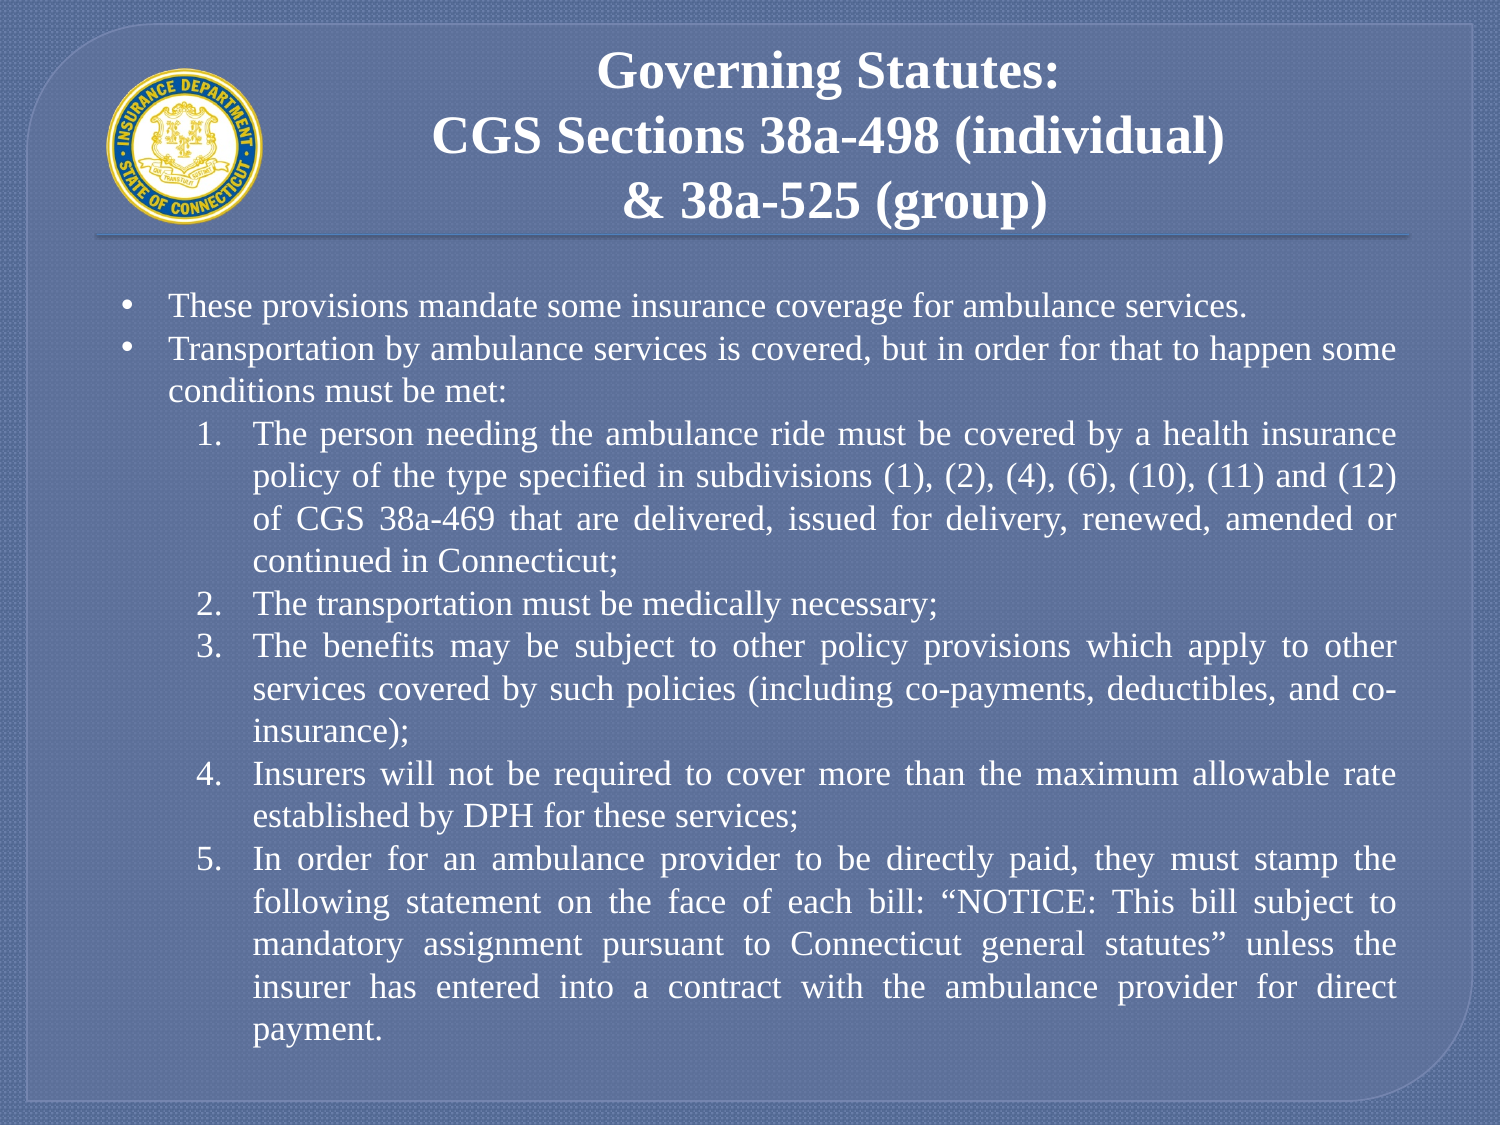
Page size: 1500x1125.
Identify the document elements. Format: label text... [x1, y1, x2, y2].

title Governing Statutes: CGS Sections 38a-498 (individual) & 38a-525 (group) [237, 57, 1425, 237]
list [106, 68, 263, 226]
text_box These provisions mandate some insurance coverage for ambulance services. Transportation by ambulance services is covered, but in order for that to happen some conditions must be met: The person needing the ambulance ride must be covered by a health insurance policy of the type specified in subdivisions (1), (2), (4), (6), (10), (11) and (12) of CGS 38a-469 that are delivered, issued for delivery, renewed, amended or continued in Connecticut; The transportation must be medically necessary; The benefits may be subject to other policy provisions which apply to other services covered by such policies (including co-payments, deductibles, and co-insurance); Insurers will not be required to cover more than the maximum allowable rate established by DPH for these services; In order for an ambulance provider to be directly paid, they must stamp the following statement on the face of each bill: “NOTICE: This bill subject to mandatory assignment pursuant to Connecticut general statutes” unless the insurer has entered into a contract with the ambulance provider for direct payment. [106, 274, 1413, 1056]
